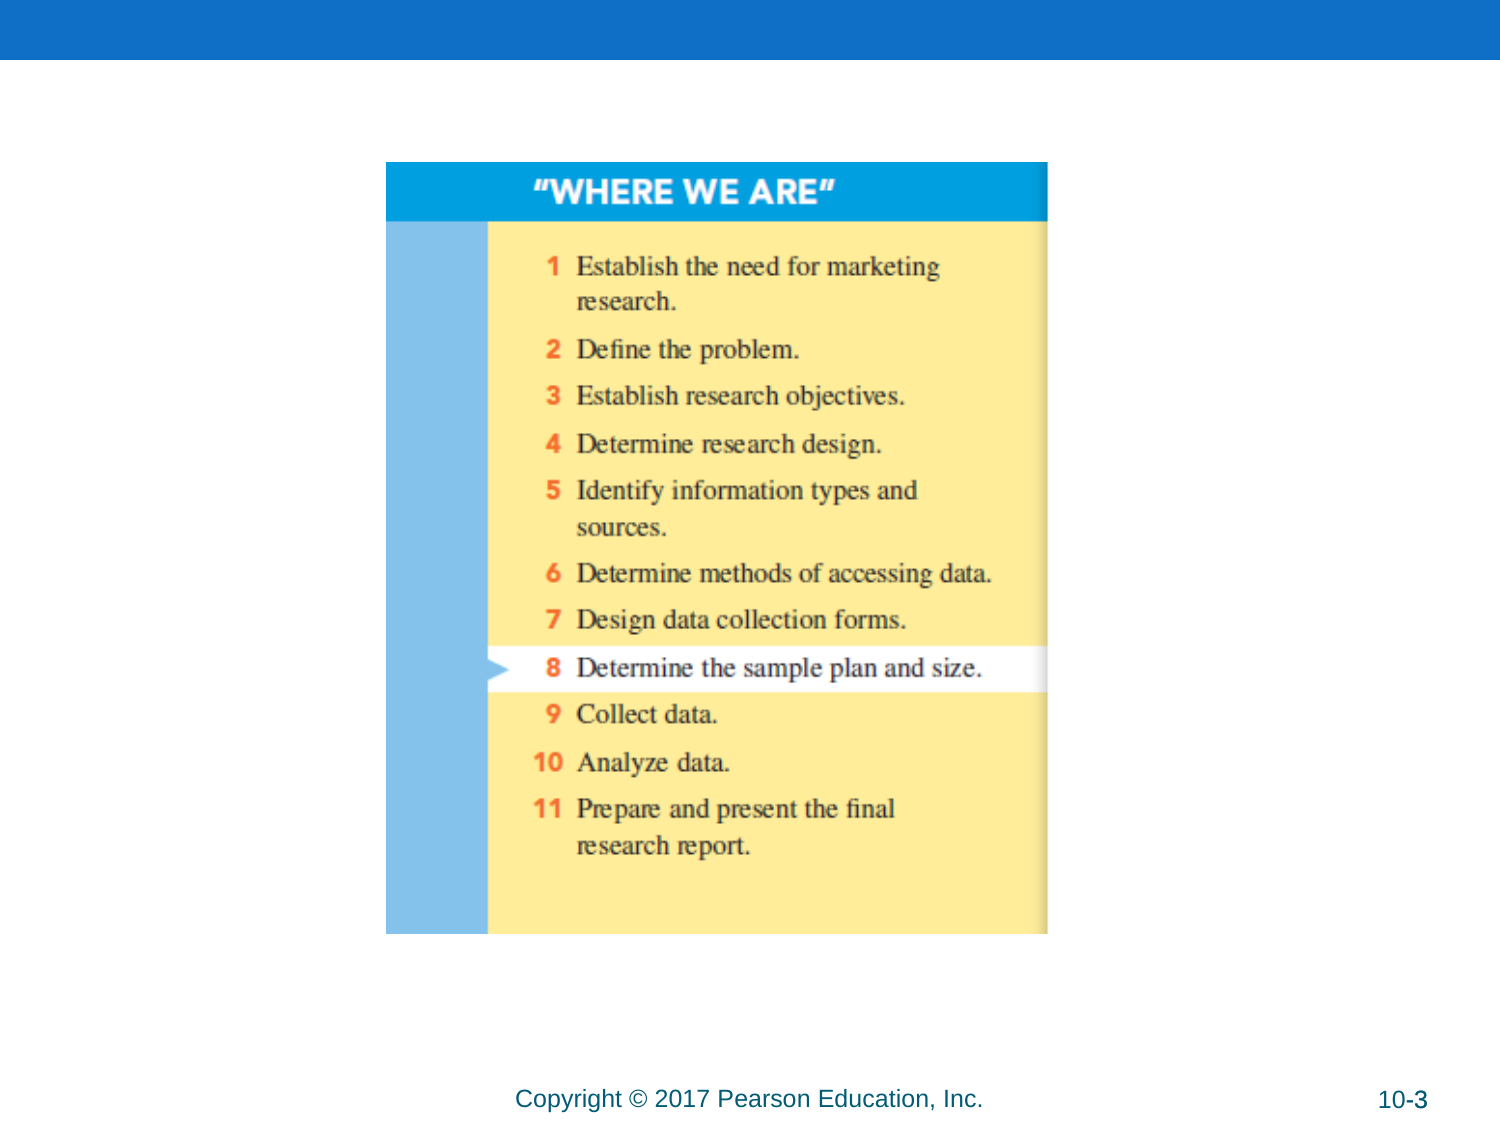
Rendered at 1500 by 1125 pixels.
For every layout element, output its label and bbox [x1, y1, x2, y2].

picture [612, 179, 630, 204]
picture [633, 179, 673, 204]
picture [720, 179, 739, 204]
picture [534, 179, 609, 204]
picture [386, 162, 1052, 934]
picture [778, 179, 818, 204]
picture [749, 179, 774, 204]
picture [641, 1100, 647, 1107]
picture [820, 179, 835, 190]
picture [683, 179, 717, 204]
